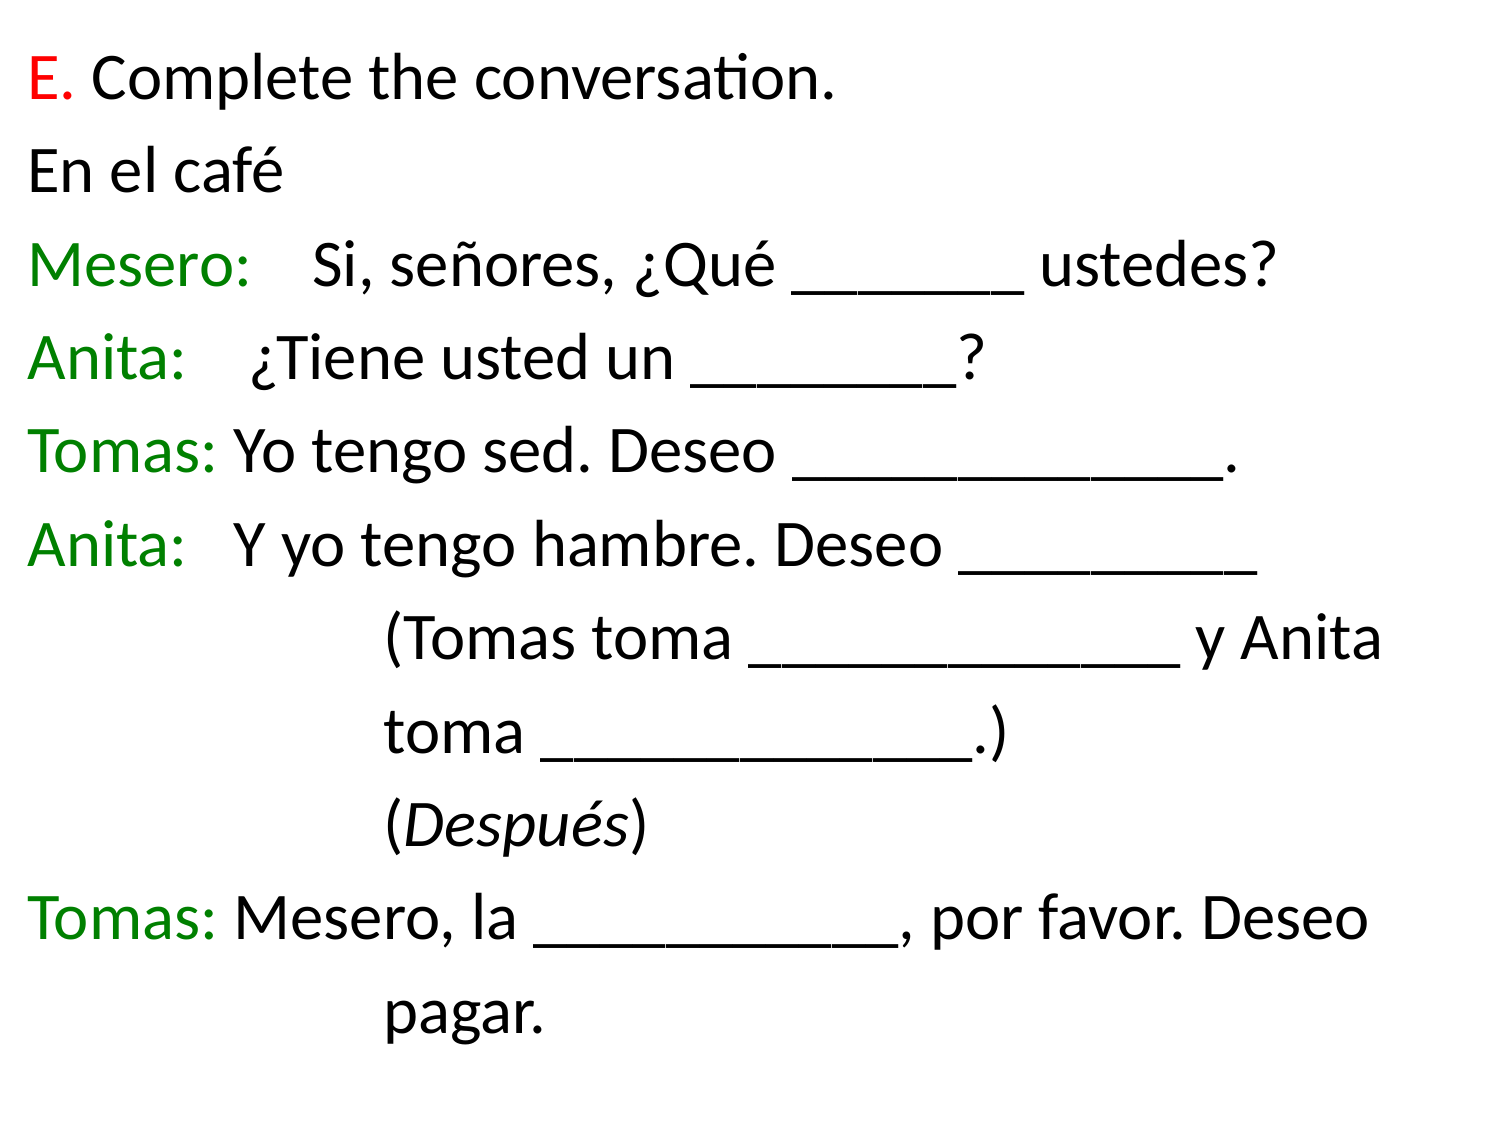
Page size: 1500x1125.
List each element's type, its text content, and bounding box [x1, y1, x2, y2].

list E. Complete the conversation. En el café Mesero: Si, señores, ¿Qué _______ ustedes? Anita: ¿Tiene usted un ________? Tomas: Yo tengo sed. Deseo _____________. Anita: Y yo tengo hambre. Deseo _________ (Tomas toma _____________ y Anita toma _____________.) (Después) Tomas: Mesero, la ___________, por favor. Deseo pagar. [12, 24, 1488, 1113]
